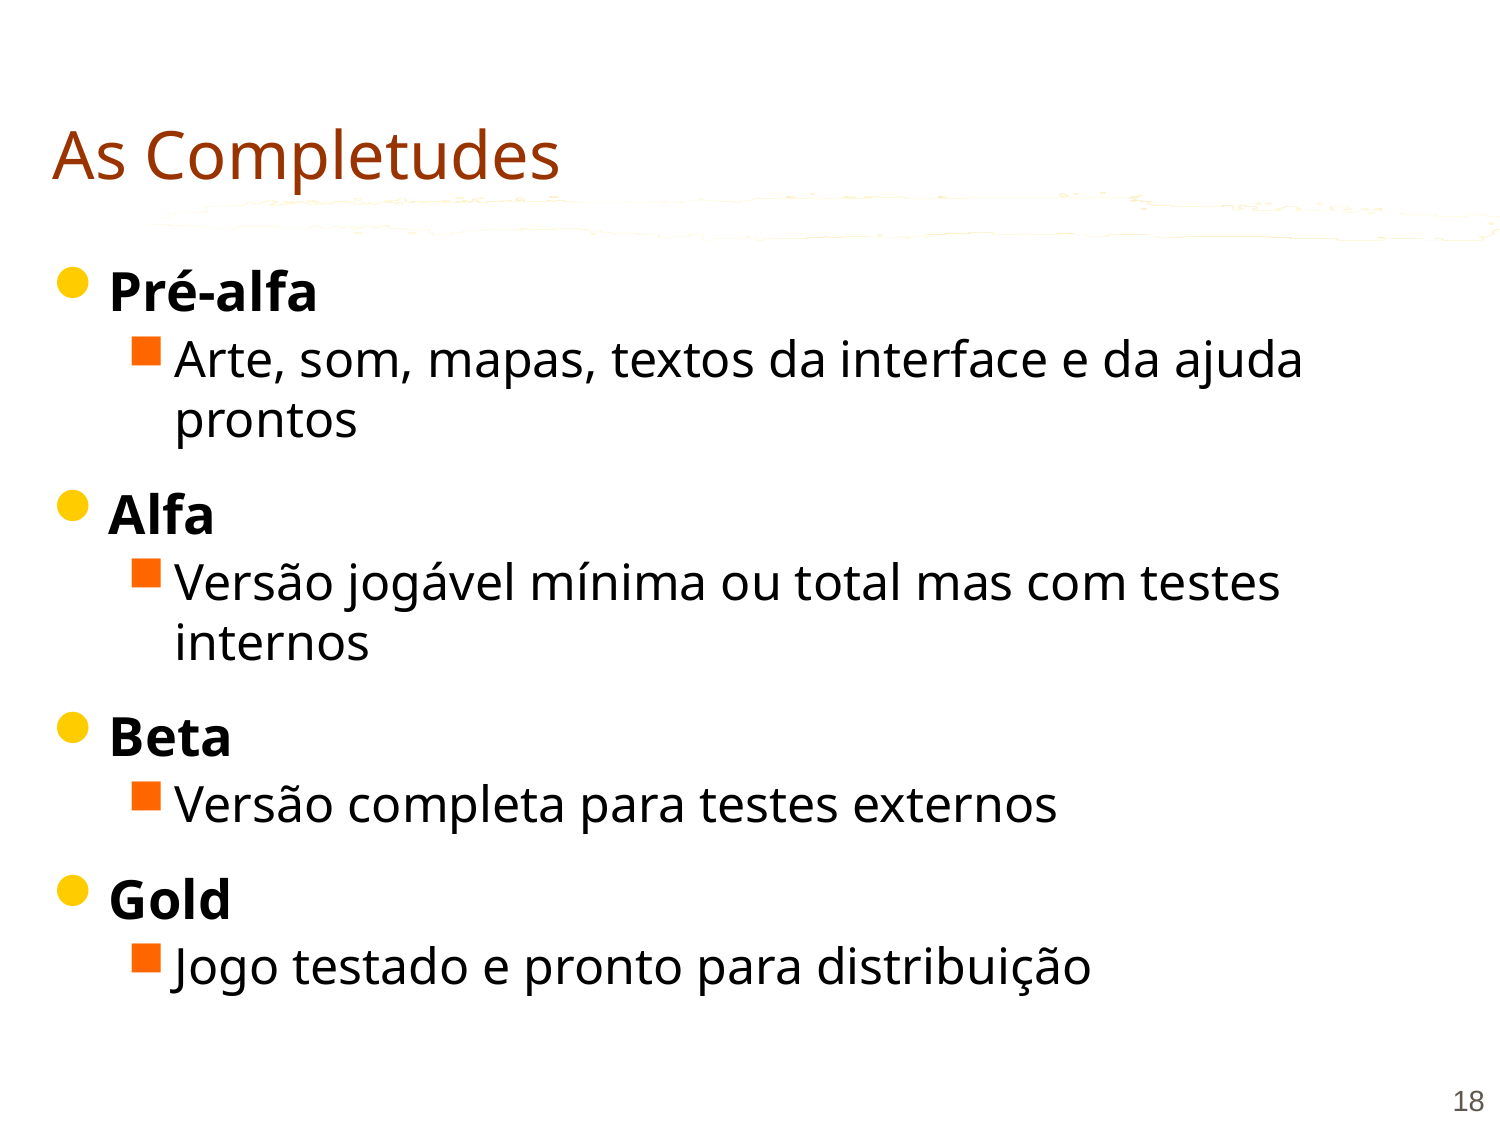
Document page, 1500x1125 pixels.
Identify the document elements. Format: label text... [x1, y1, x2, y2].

list Pré-alfa Arte, som, mapas, textos da interface e da ajuda prontos Alfa Versão jogável mínima ou total mas com testes internos Beta Versão completa para testes externos Gold Jogo testado e pronto para distribuição [37, 249, 1476, 1026]
title As Completudes [37, 12, 1434, 201]
slide_number 18 [1187, 1049, 1500, 1125]
